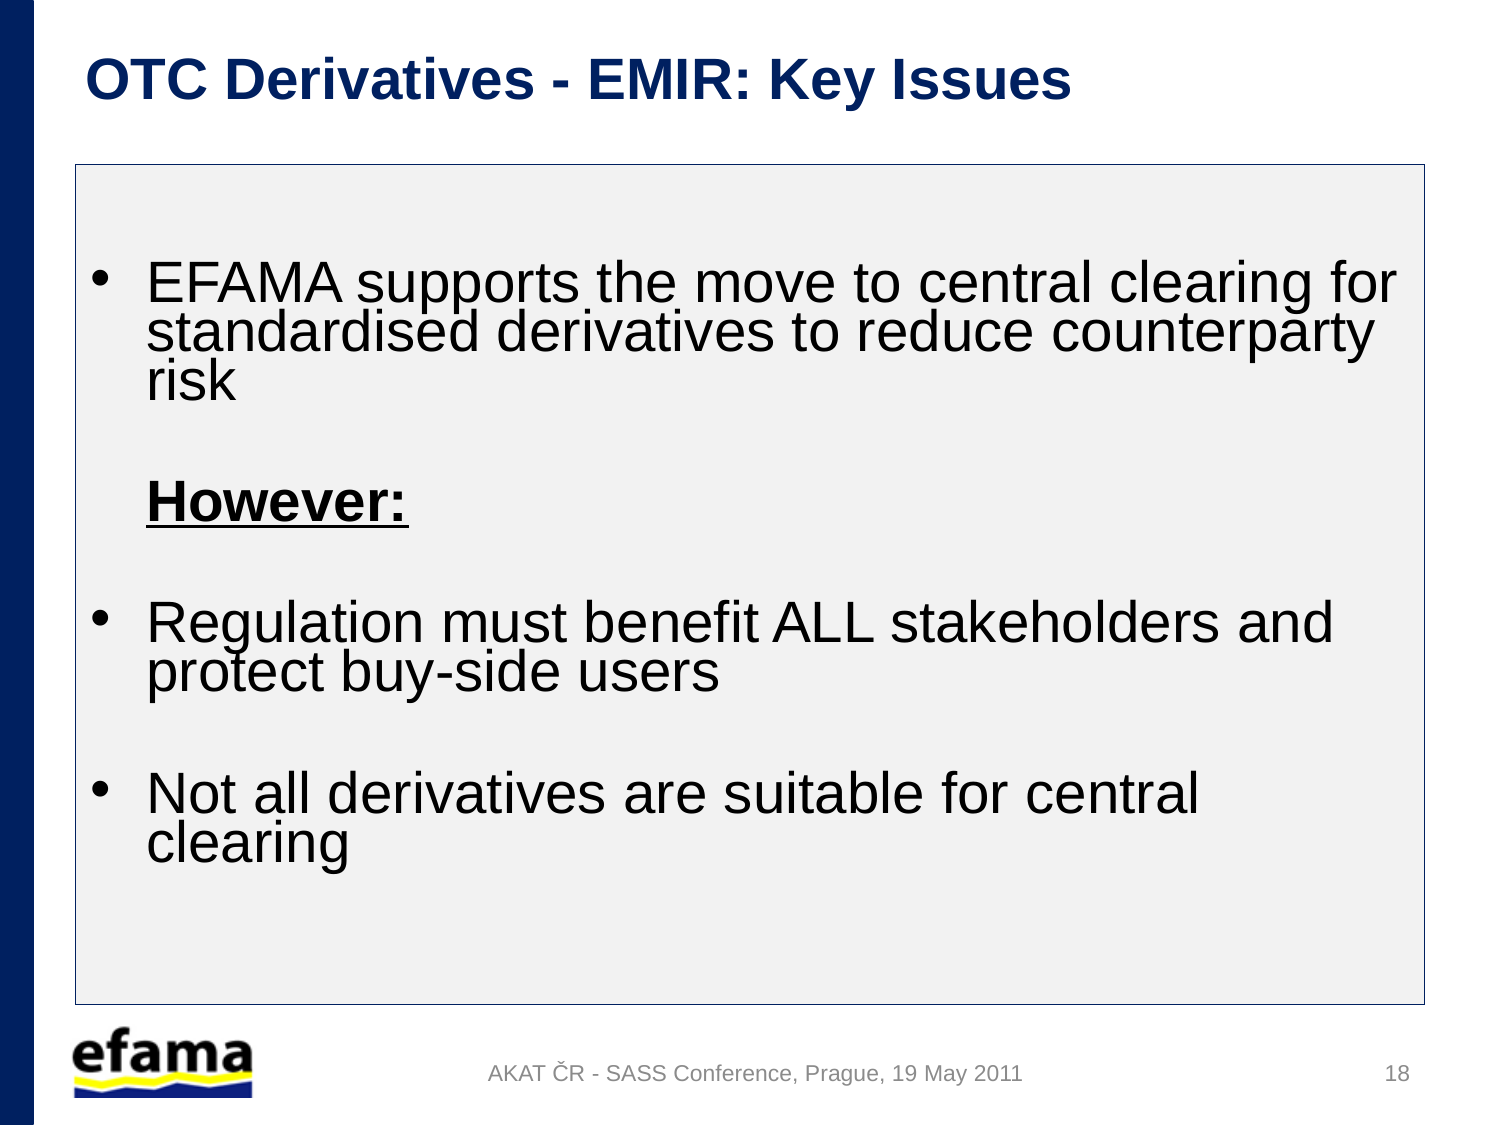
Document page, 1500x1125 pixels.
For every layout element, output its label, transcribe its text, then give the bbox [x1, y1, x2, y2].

title OTC Derivatives - EMIR: Key Issues [70, 0, 1421, 153]
footer AKAT ČR - SASS Conference, Prague, 19 May 2011 [395, 1042, 1117, 1103]
slide_number 18 [1117, 1042, 1425, 1103]
picture [70, 1019, 257, 1098]
list EFAMA supports the move to central clearing for standardised derivatives to reduce counterparty risk However: Regulation must benefit ALL stakeholders and protect buy-side users Not all derivatives are suitable for central clearing [75, 164, 1425, 1005]
